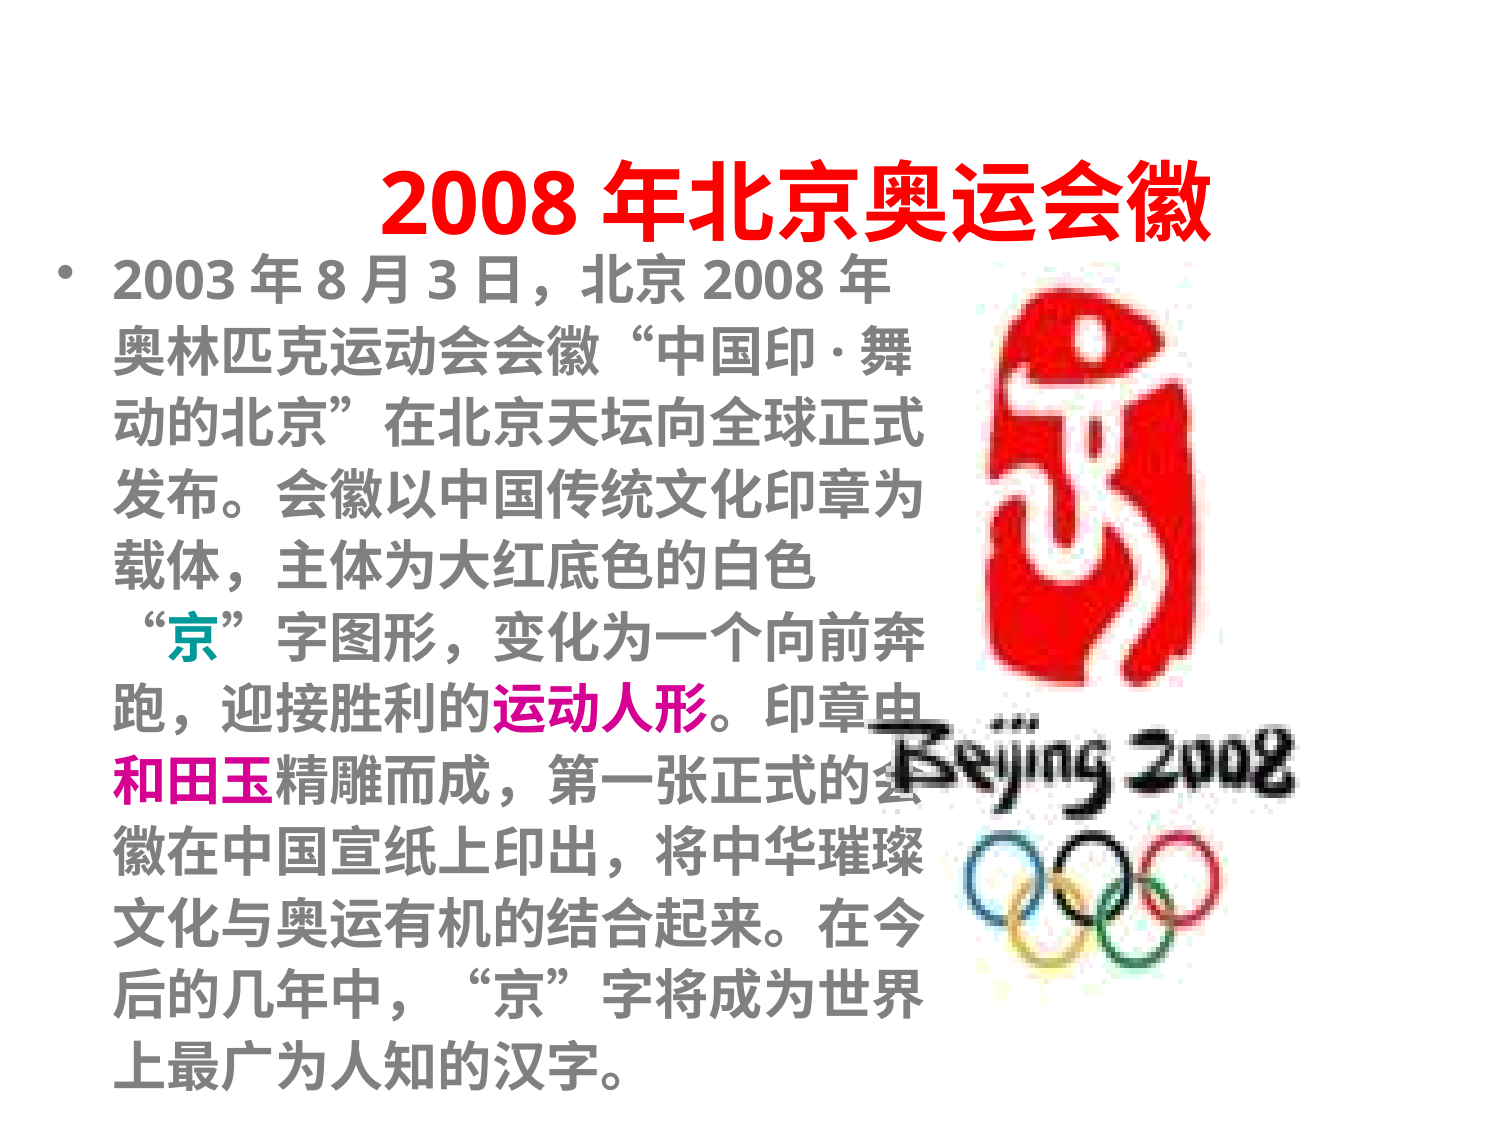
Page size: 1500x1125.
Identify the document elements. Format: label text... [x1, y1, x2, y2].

title 2008年北京奥运会徽 [249, 105, 1343, 262]
list 2003年8月3日，北京2008年奥林匹克运动会会徽“中国印·舞动的北京”在北京天坛向全球正式发布。会徽以中国传统文化印章为载体，主体为大红底色的白色“京”字图形，变化为一个向前奔跑，迎接胜利的运动人形。印章由和田玉精雕而成，第一张正式的会徽在中国宣纸上印出，将中华璀璨文化与奥运有机的结合起来。在今后的几年中，“京”字将成为世界上最广为人知的汉字。 [40, 231, 951, 1036]
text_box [833, 262, 1354, 1006]
